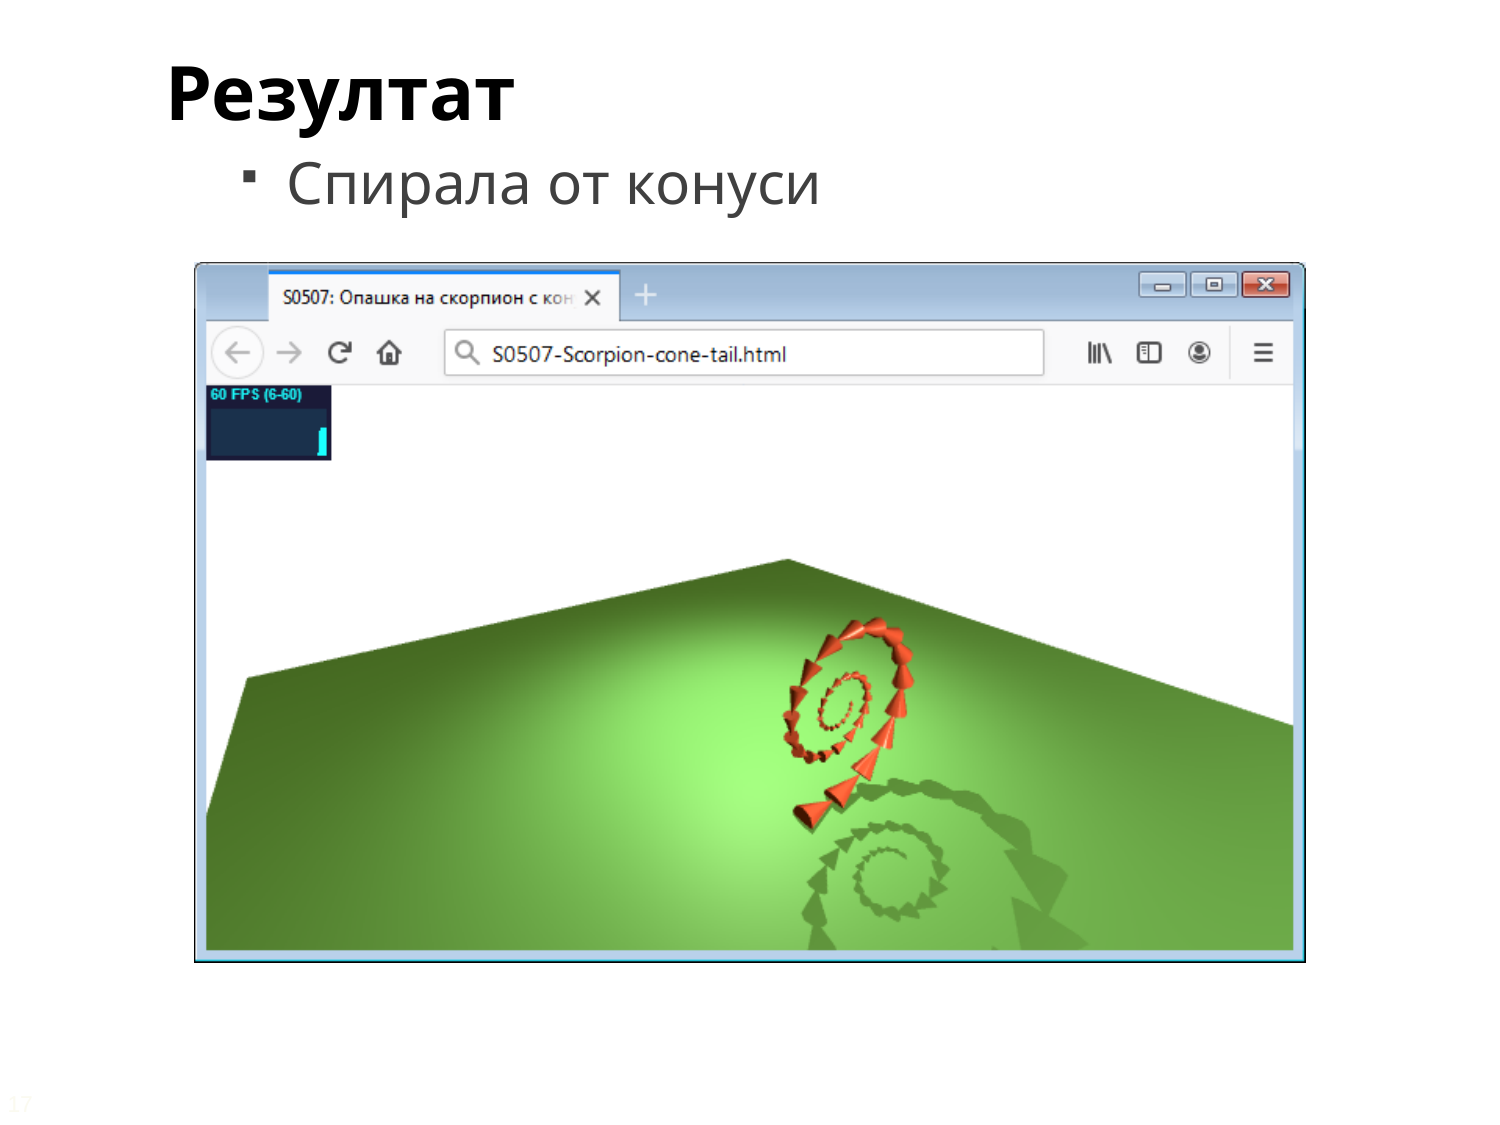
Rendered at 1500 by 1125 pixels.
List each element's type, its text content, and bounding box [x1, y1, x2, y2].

picture [194, 262, 1306, 963]
list Резултат Спирала от конуси [150, 37, 1488, 1113]
